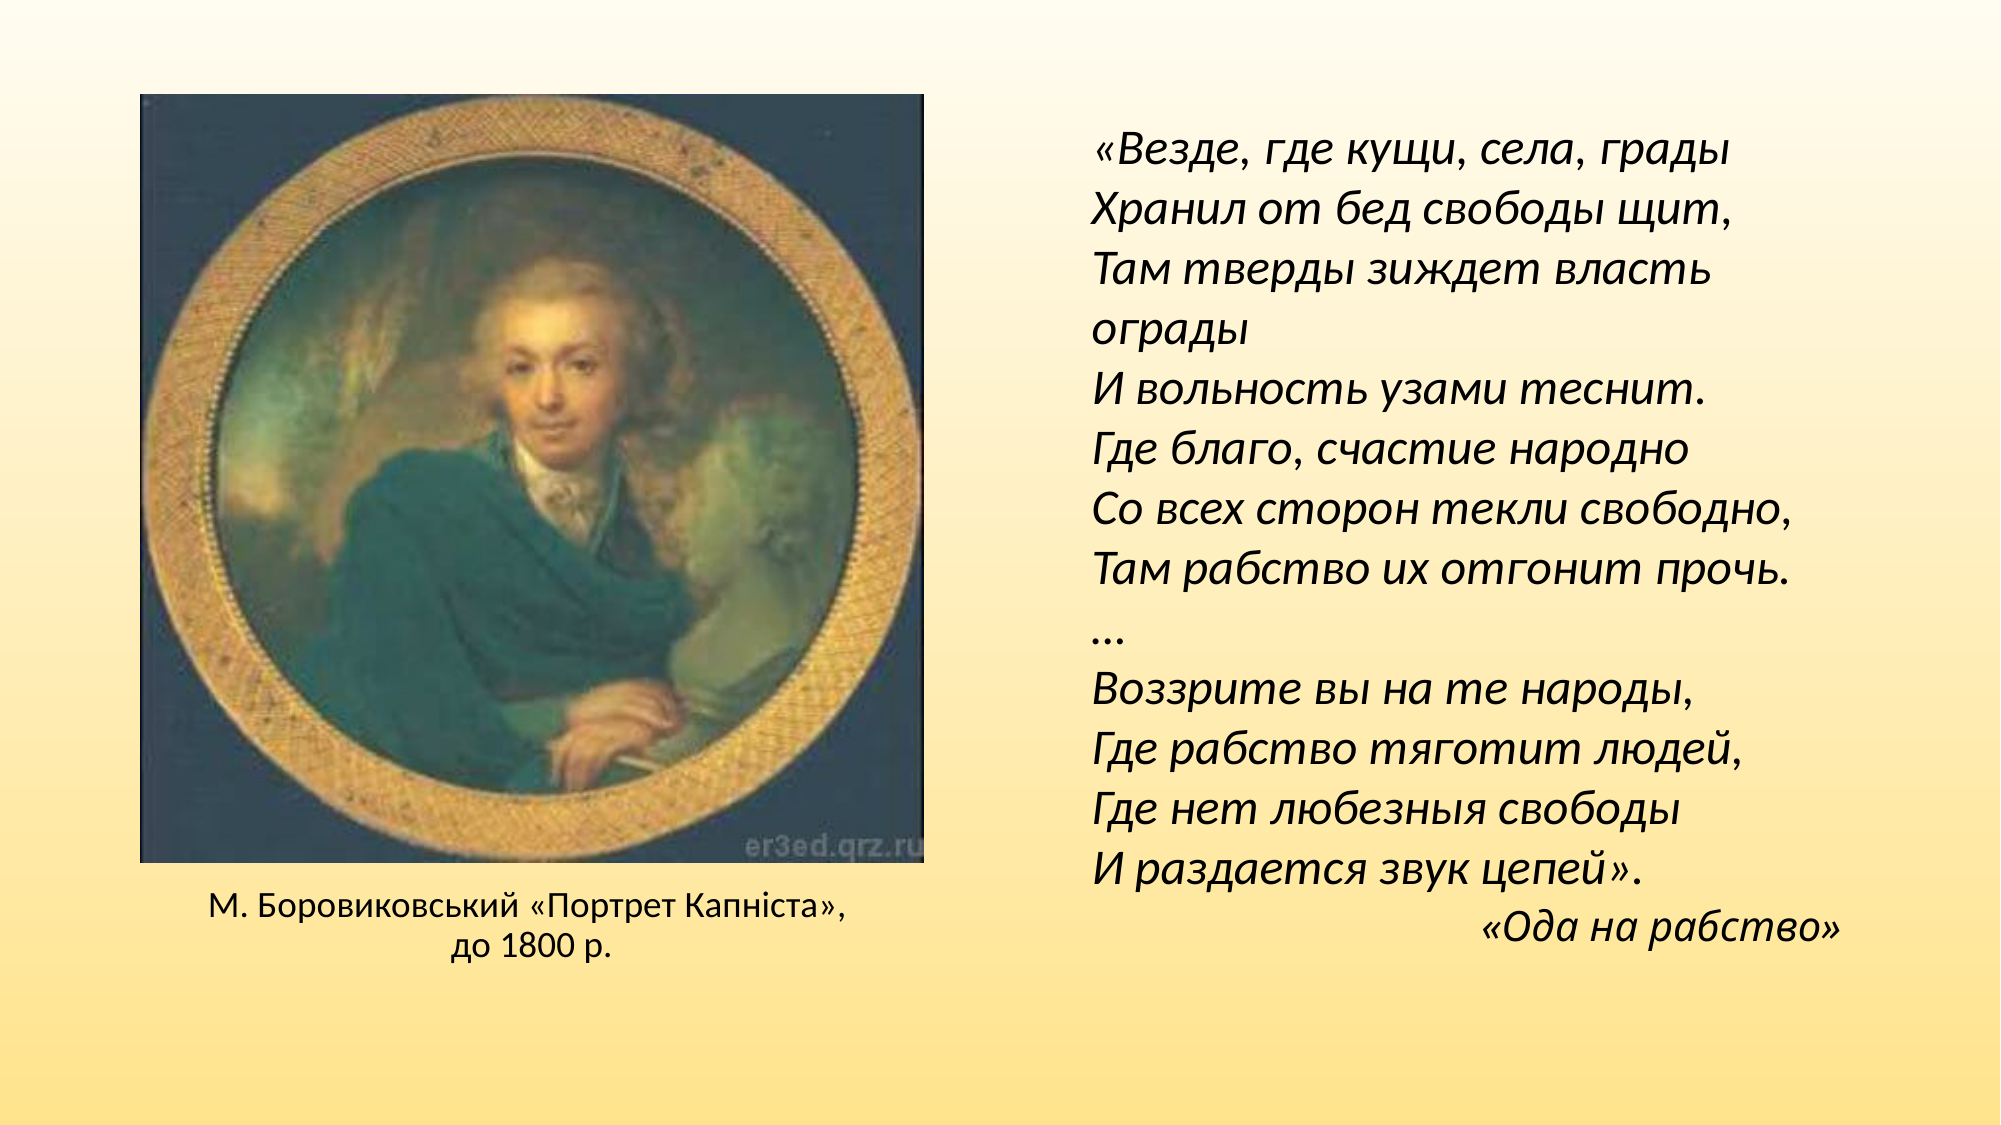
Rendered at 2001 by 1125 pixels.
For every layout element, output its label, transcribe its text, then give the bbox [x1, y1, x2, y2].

title М. Боровиковський «Портрет Капніста», до 1800 р. [158, 864, 906, 988]
text_box «Везде, где кущи, села, грады Хранил от бед свободы щит, Там тверды зиждет власть ограды И вольность узами теснит. Где благо, счастие народно Со всех сторон текли свободно, Там рабство их отгонит прочь. … Воззрите вы на те народы, Где рабство тяготит людей, Где нет любезныя свободы И раздается звук цепей». [1076, 107, 1860, 903]
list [140, 94, 924, 864]
text_box «Ода на рабство» [1455, 892, 1857, 958]
